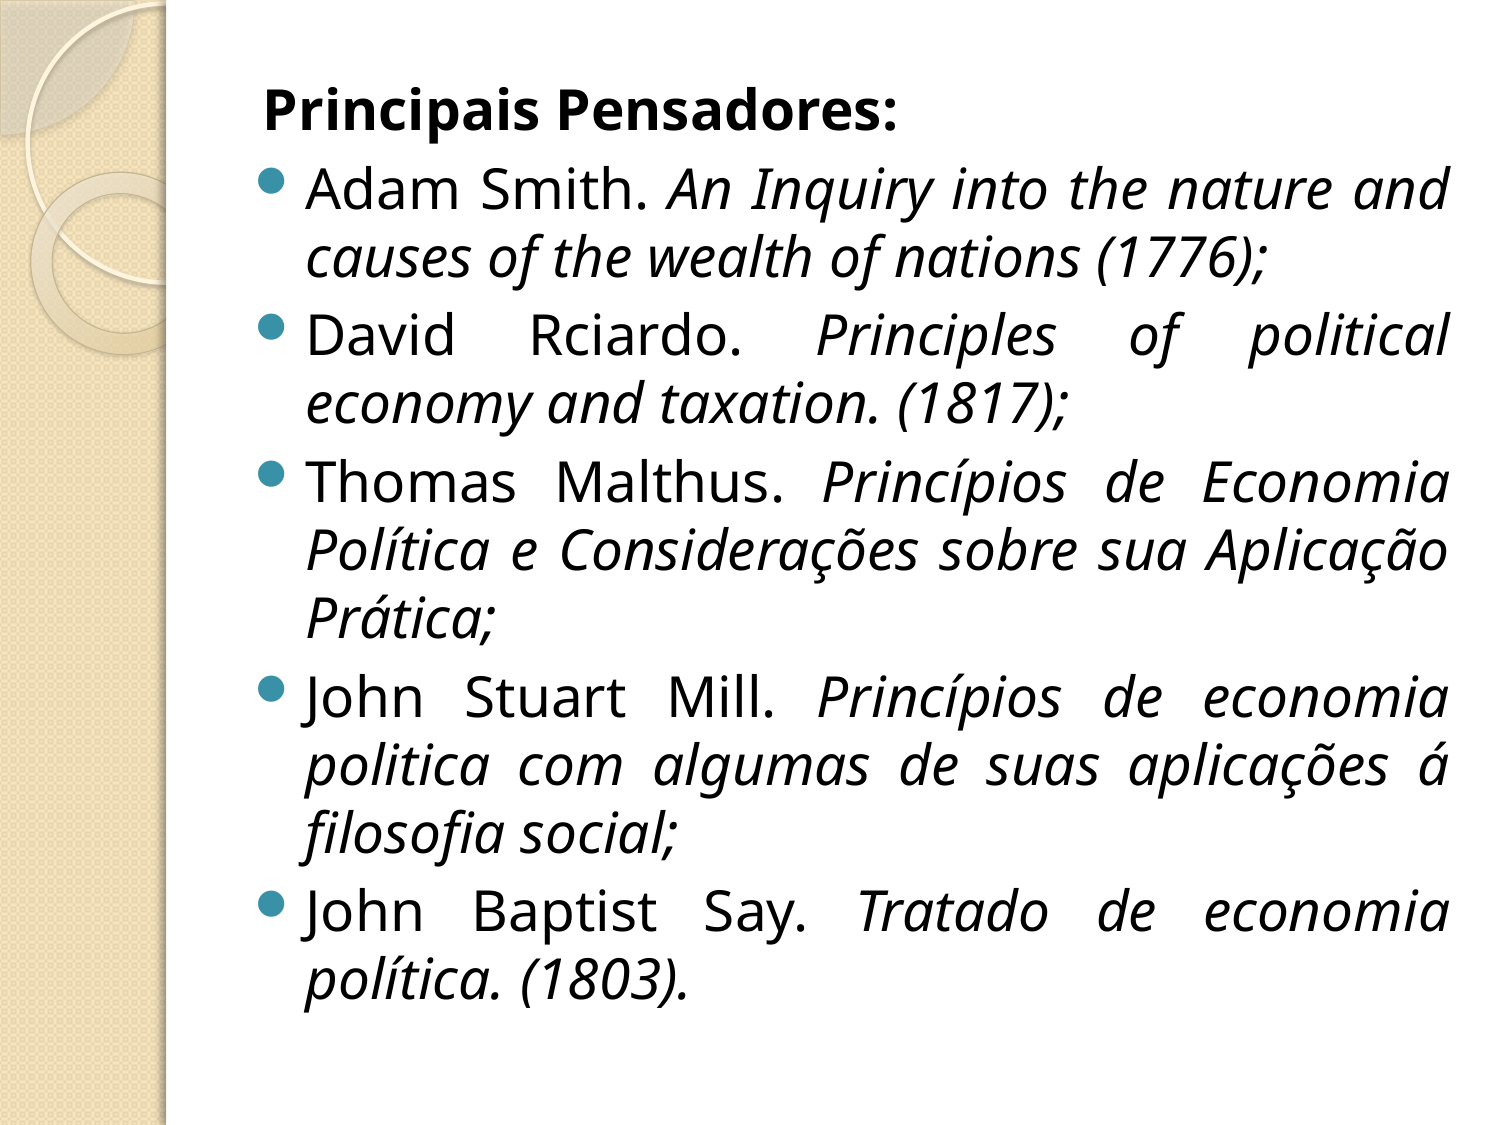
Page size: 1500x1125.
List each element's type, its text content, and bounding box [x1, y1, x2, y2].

list Principais Pensadores: Adam Smith. An Inquiry into the nature and causes of the wealth of nations (1776); David Rciardo. Principles of political economy and taxation. (1817); Thomas Malthus. Princípios de Economia Política e Considerações sobre sua Aplicação Prática; John Stuart Mill. Princípios de economia politica com algumas de suas aplicações á filosofia social; John Baptist Say. Tratado de economia política. (1803). [235, 66, 1466, 1025]
